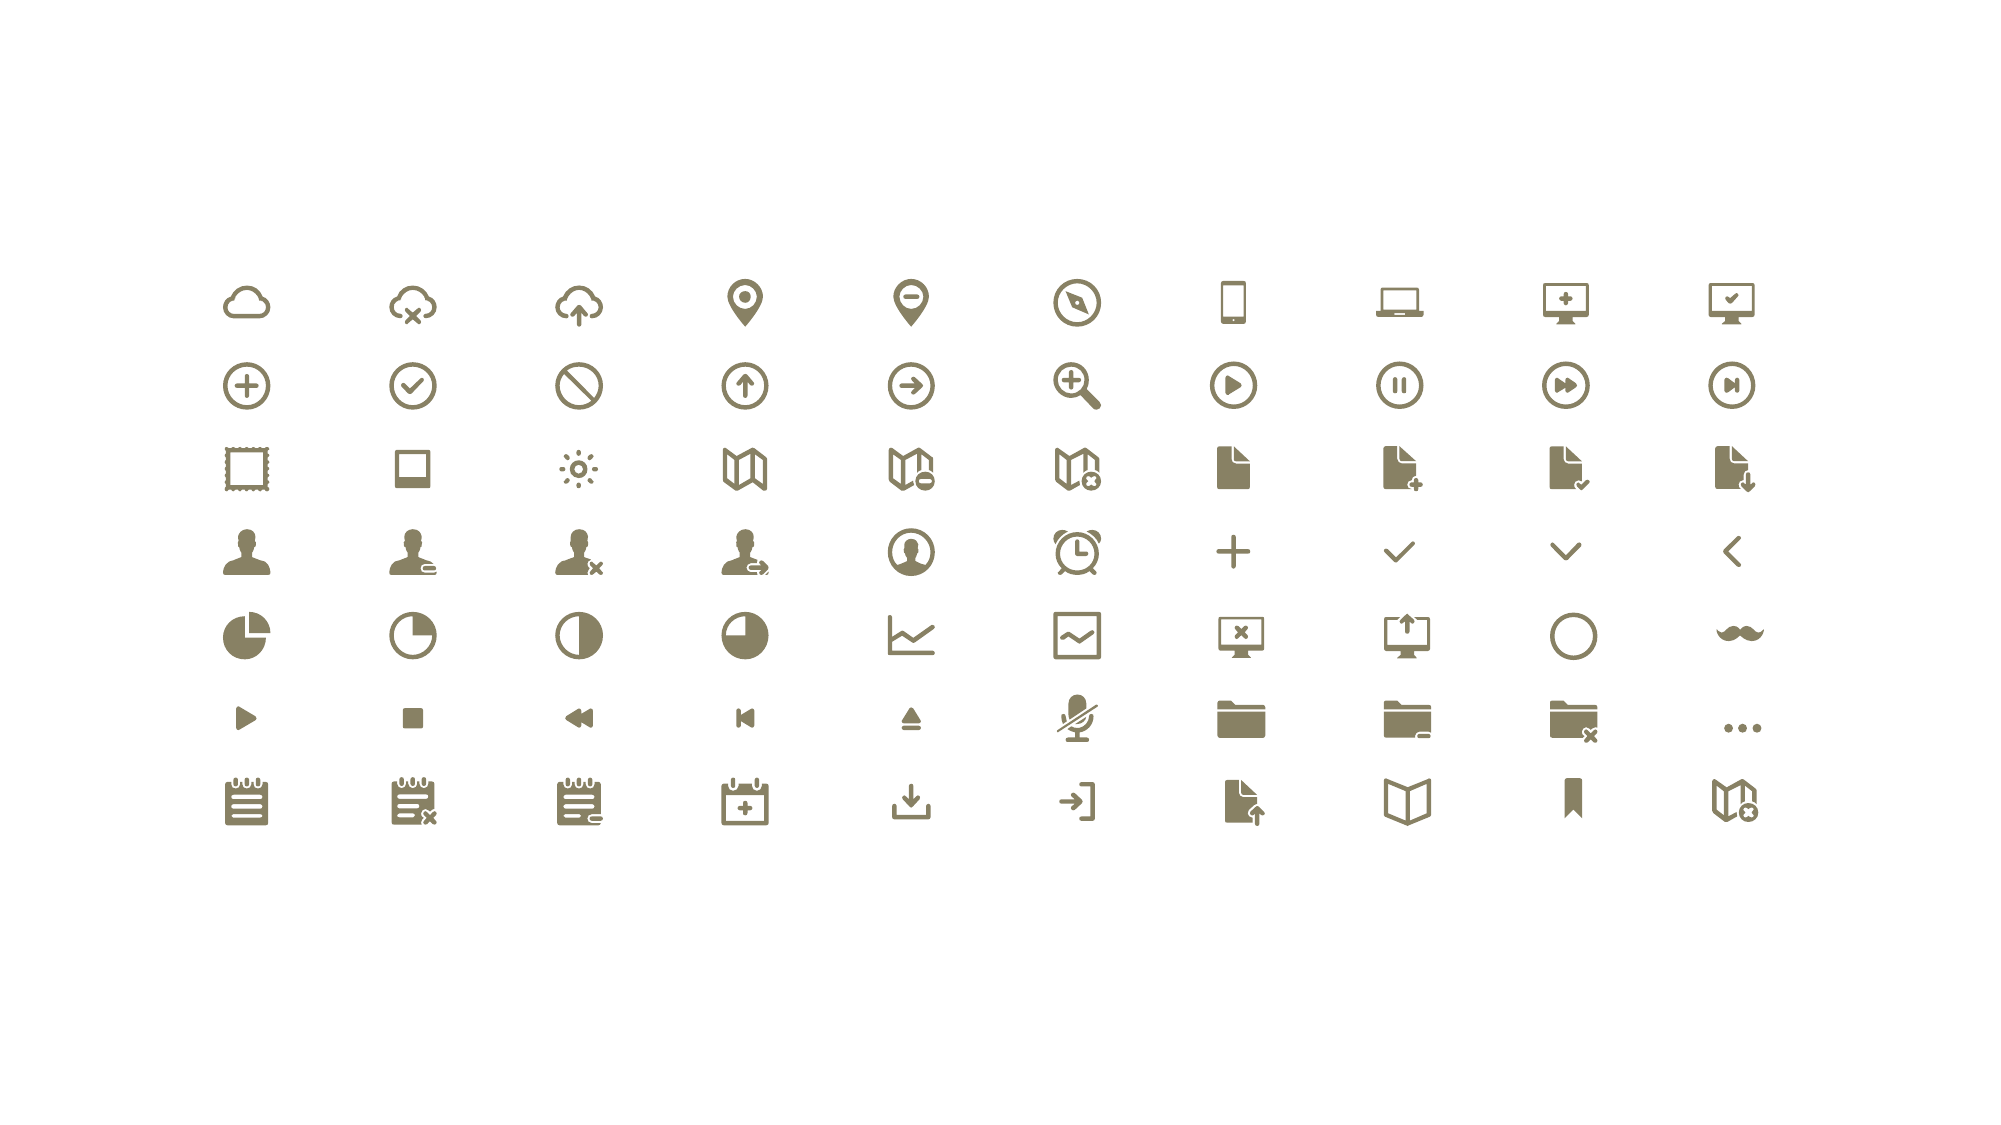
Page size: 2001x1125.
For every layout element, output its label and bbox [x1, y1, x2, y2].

text_box [1384, 613, 1431, 659]
text_box [404, 307, 422, 325]
text_box [557, 777, 603, 826]
text_box [887, 528, 935, 577]
text_box [1059, 792, 1083, 811]
text_box [1543, 283, 1589, 325]
text_box [1752, 723, 1762, 733]
text_box [888, 447, 935, 491]
text_box [721, 777, 769, 826]
text_box [1376, 287, 1424, 317]
text_box [1550, 711, 1598, 743]
text_box [1053, 611, 1102, 660]
text_box [887, 362, 935, 410]
text_box [901, 707, 921, 724]
text_box [569, 460, 588, 479]
text_box [563, 454, 570, 461]
text_box [587, 454, 594, 461]
text_box [389, 285, 437, 319]
text_box [1738, 723, 1747, 733]
text_box [1056, 694, 1098, 742]
text_box [563, 478, 570, 484]
text_box [1724, 723, 1734, 733]
text_box [1217, 446, 1250, 490]
text_box [1376, 361, 1424, 409]
text_box [225, 777, 269, 826]
text_box [1550, 542, 1582, 561]
text_box [222, 285, 271, 319]
text_box [721, 611, 769, 660]
text_box [1216, 534, 1251, 569]
text_box [1217, 700, 1266, 710]
text_box [389, 611, 437, 660]
text_box [1079, 782, 1095, 821]
text_box [1055, 447, 1102, 491]
text_box [1053, 278, 1102, 327]
text_box [391, 777, 437, 825]
text_box [249, 611, 271, 634]
text_box [1217, 711, 1266, 738]
text_box [1564, 778, 1583, 819]
text_box [1218, 616, 1265, 658]
text_box [1715, 446, 1756, 493]
text_box [555, 362, 604, 410]
text_box [555, 529, 604, 575]
text_box [1225, 779, 1265, 827]
text_box [1542, 361, 1590, 409]
text_box [901, 725, 921, 731]
text_box [1209, 361, 1258, 409]
text_box [887, 615, 935, 656]
text_box [893, 278, 929, 327]
text_box [1053, 362, 1102, 410]
text_box [1708, 361, 1756, 409]
text_box [1550, 700, 1598, 710]
text_box [565, 708, 593, 728]
text_box [1383, 541, 1415, 563]
text_box [1383, 446, 1423, 492]
text_box [222, 616, 266, 660]
text_box [892, 803, 931, 820]
text_box [555, 285, 604, 327]
text_box [1220, 280, 1246, 324]
text_box [1708, 283, 1755, 325]
text_box [1723, 535, 1742, 567]
text_box [555, 611, 604, 660]
text_box [1383, 711, 1432, 739]
text_box [727, 278, 763, 327]
text_box [1549, 446, 1590, 491]
text_box [1383, 700, 1432, 710]
text_box [389, 362, 437, 410]
text_box [224, 446, 270, 492]
text_box [222, 529, 271, 575]
text_box [1712, 779, 1759, 822]
text_box [389, 529, 437, 575]
text_box [902, 783, 921, 808]
text_box [1716, 625, 1764, 642]
text_box [1383, 778, 1432, 827]
text_box [1550, 612, 1598, 661]
text_box [736, 708, 755, 728]
text_box [587, 478, 594, 484]
text_box [722, 447, 768, 491]
text_box [1053, 529, 1102, 575]
text_box [721, 362, 769, 410]
text_box [402, 708, 424, 729]
text_box [591, 467, 599, 472]
text_box [721, 529, 769, 575]
text_box [236, 706, 257, 731]
text_box [222, 362, 271, 410]
text_box [394, 449, 431, 489]
